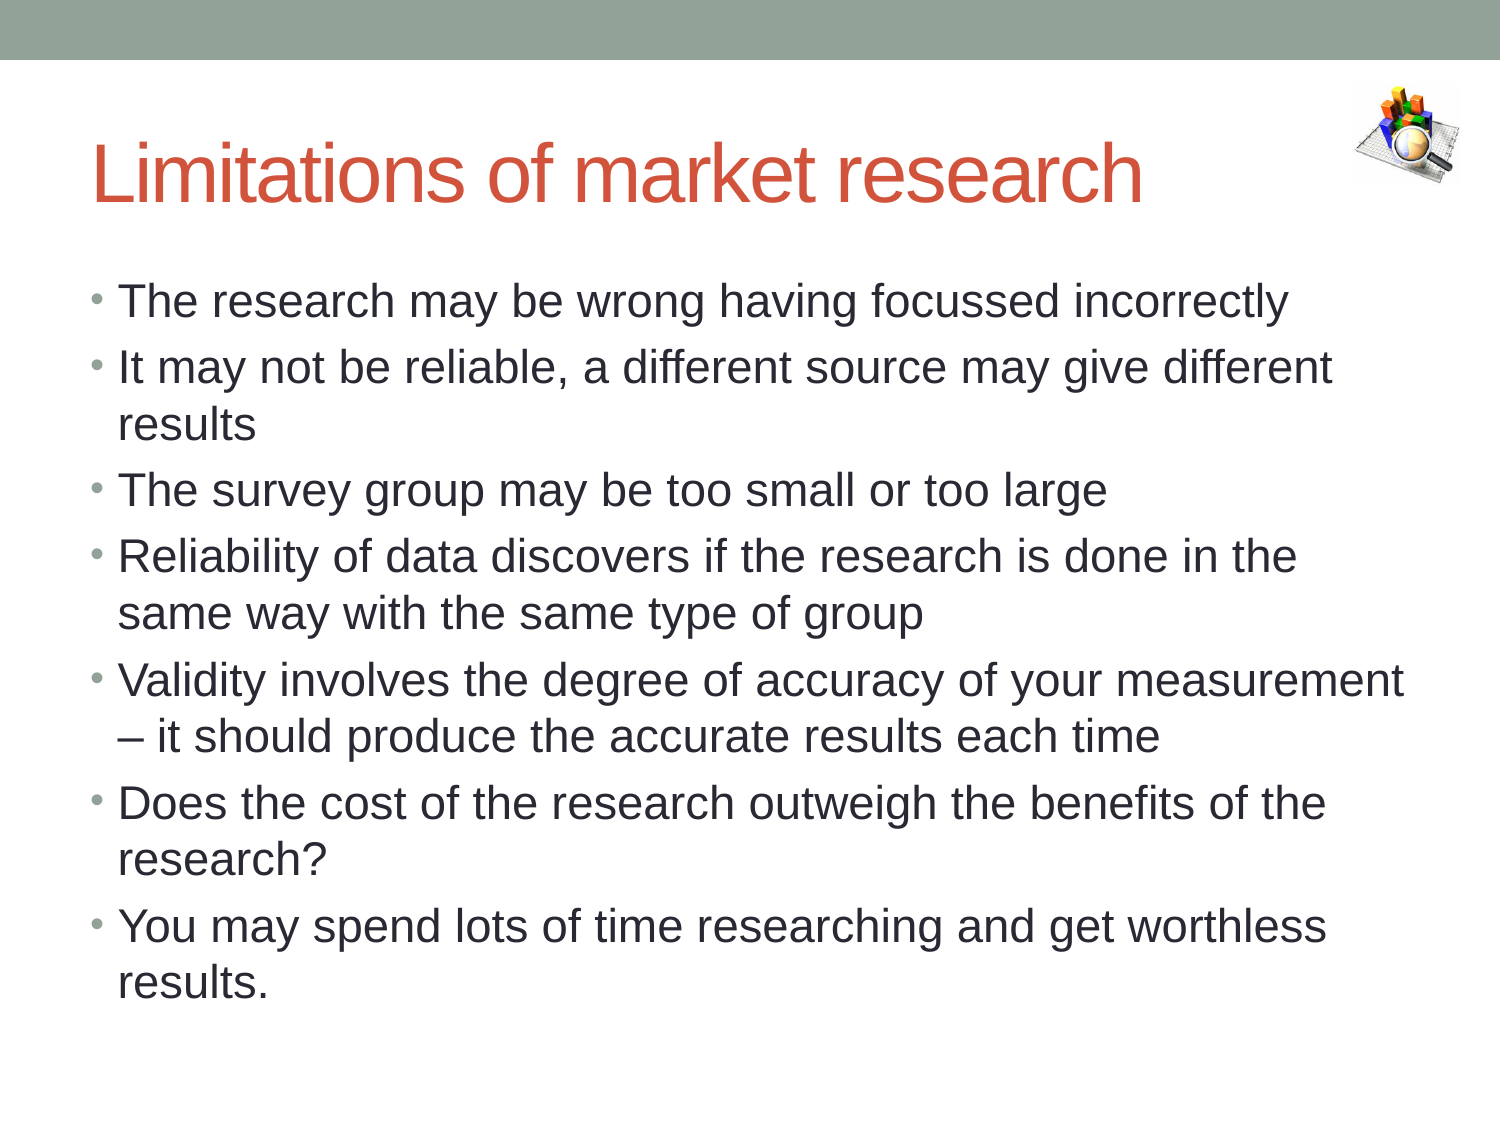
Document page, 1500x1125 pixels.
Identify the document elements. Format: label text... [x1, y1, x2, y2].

title Limitations of market research [75, 87, 1425, 250]
picture [1352, 82, 1460, 186]
list The research may be wrong having focussed incorrectly It may not be reliable, a different source may give different results The survey group may be too small or too large Reliability of data discovers if the research is done in the same way with the same type of group Validity involves the degree of accuracy of your measurement – it should produce the accurate results each time Does the cost of the research outweigh the benefits of the research? You may spend lots of time researching and get worthless results. [75, 262, 1425, 1063]
